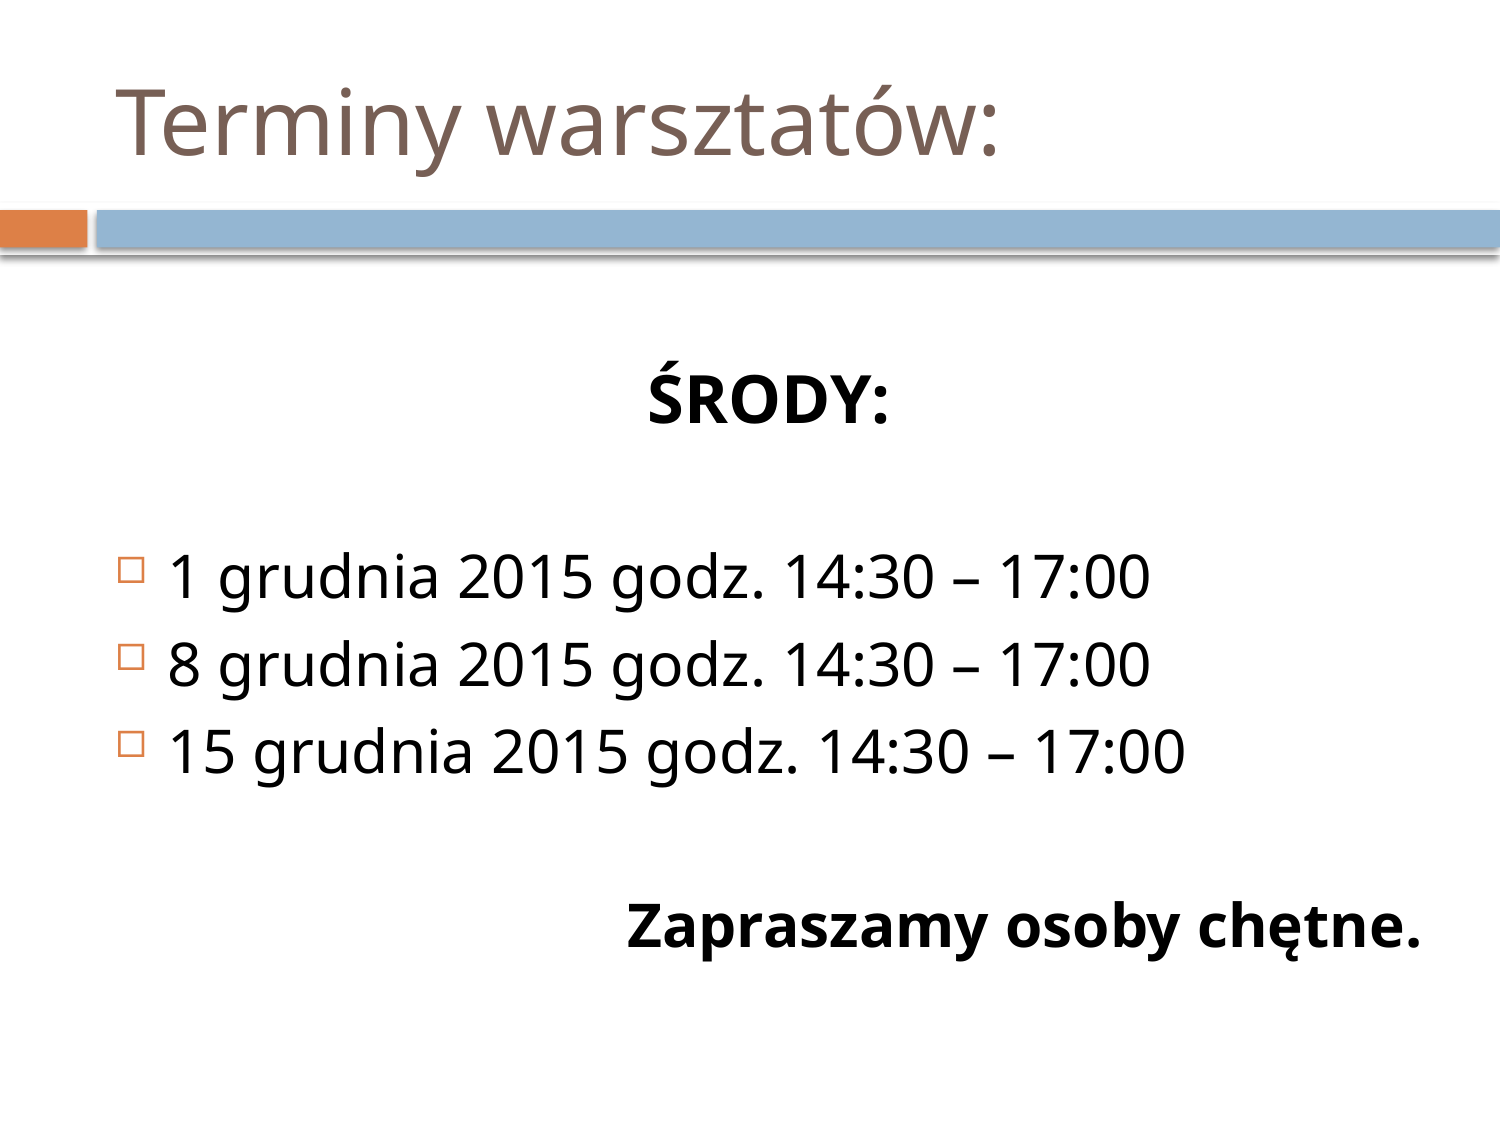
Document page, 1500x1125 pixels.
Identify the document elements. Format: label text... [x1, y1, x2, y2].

list ŚRODY: 1 grudnia 2015 godz. 14:30 – 17:00 8 grudnia 2015 godz. 14:30 – 17:00 15 grudnia 2015 godz. 14:30 – 17:00 Zapraszamy osoby chętne. [100, 262, 1438, 1000]
title Terminy warsztatów: [100, 37, 1438, 200]
